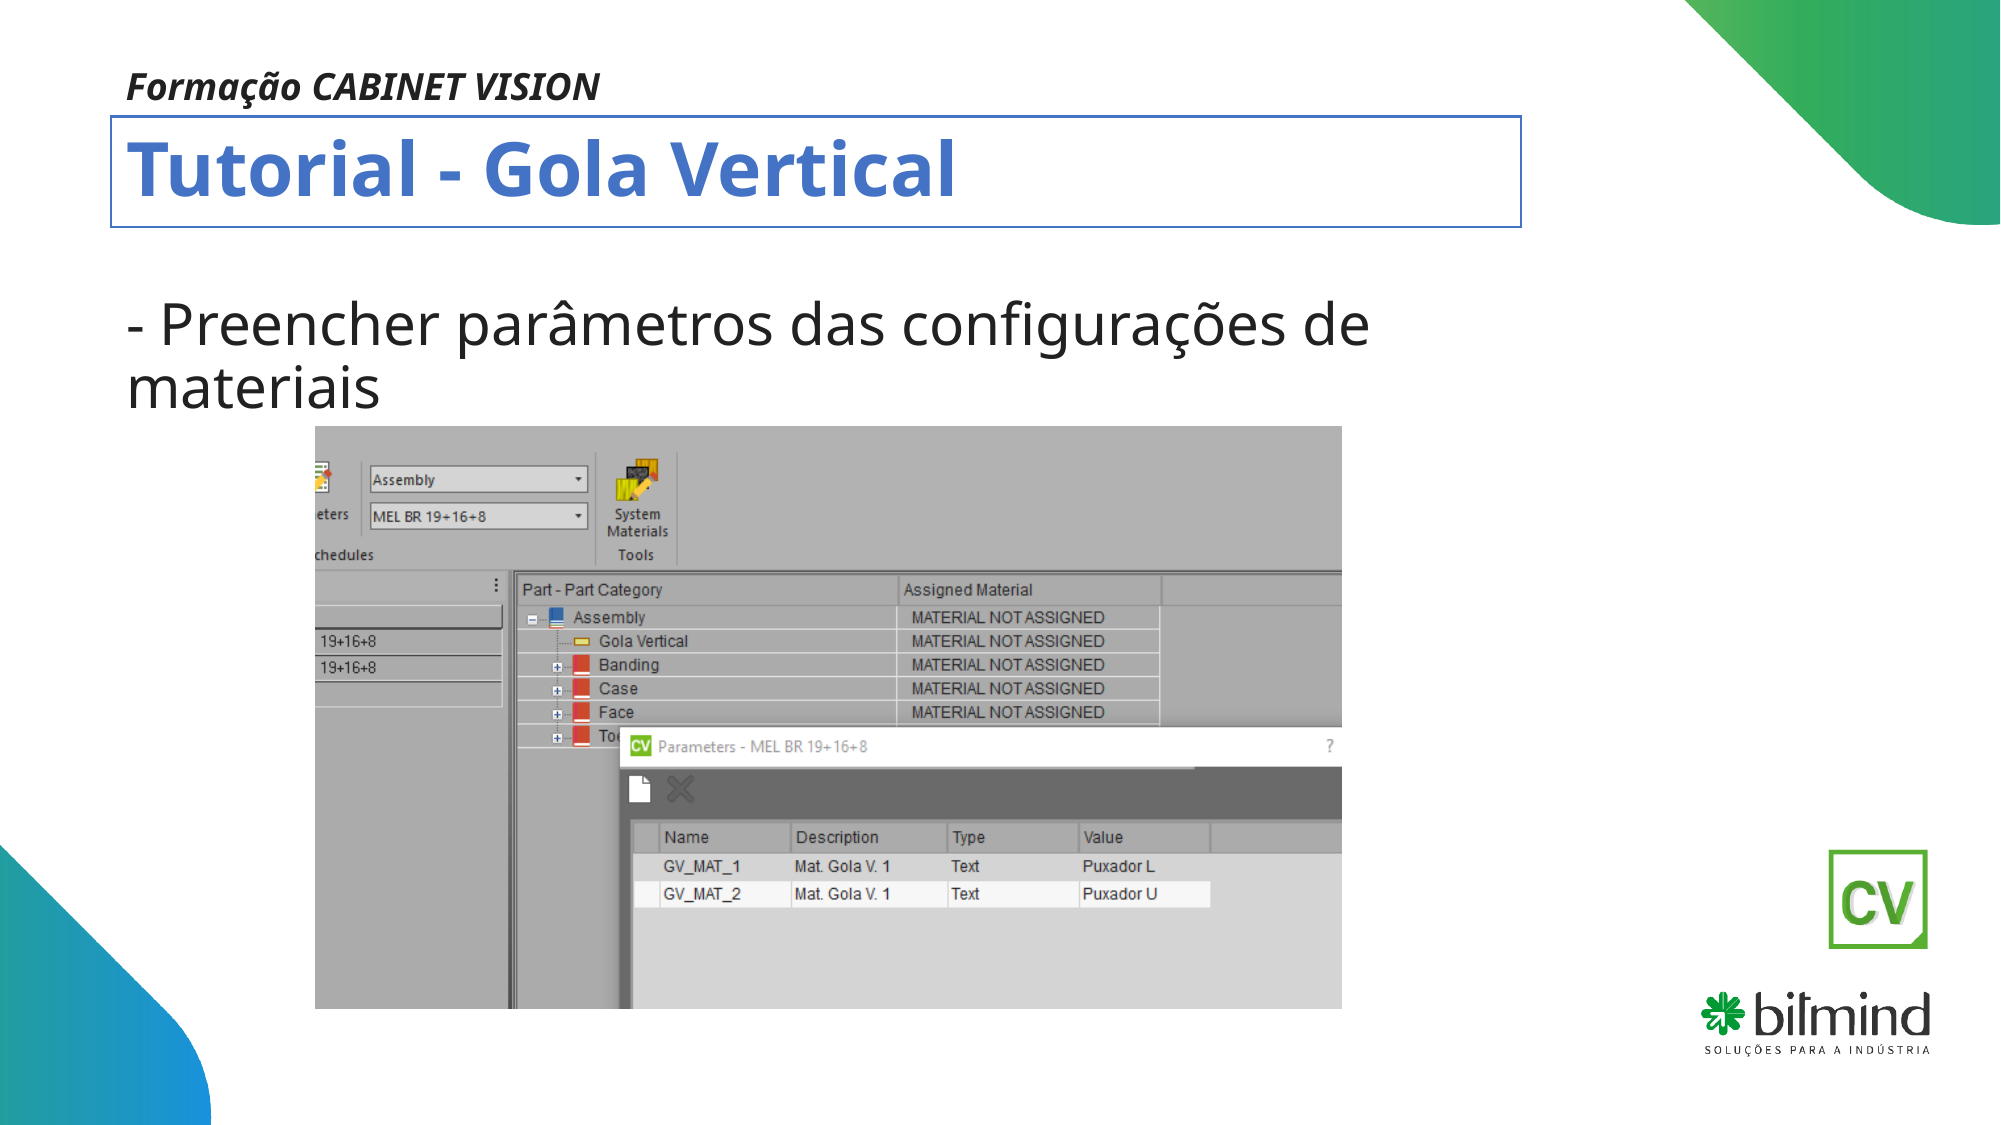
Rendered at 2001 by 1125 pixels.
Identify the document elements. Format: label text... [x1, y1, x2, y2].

text_box Formação CABINET VISION [111, 55, 1113, 116]
title Tutorial - Gola Vertical [110, 115, 1522, 228]
picture [0, 0, 2001, 1125]
list - Preencher parâmetros das configurações de materiais [111, 287, 1522, 1023]
